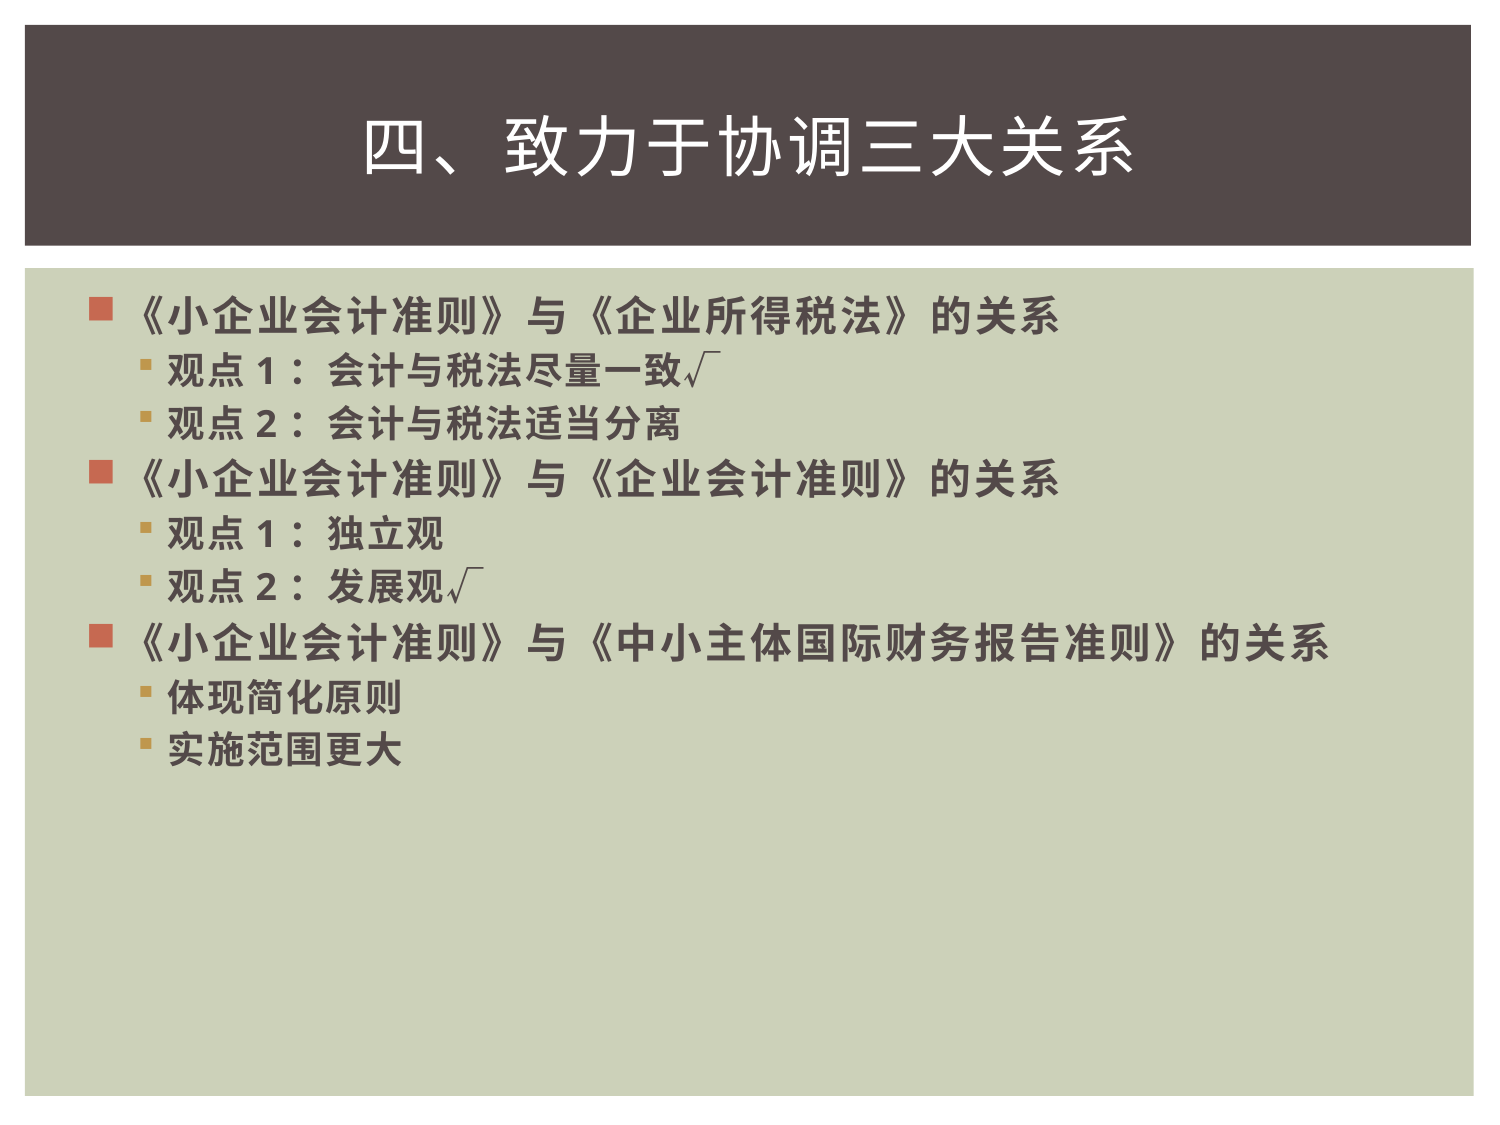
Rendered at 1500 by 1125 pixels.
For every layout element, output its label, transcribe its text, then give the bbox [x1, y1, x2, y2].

title 四、致力于协调三大关系 [62, 58, 1438, 232]
list 《小企业会计准则》与《企业所得税法》的关系 观点1：会计与税法尽量一致√ 观点2：会计与税法适当分离 《小企业会计准则》与《企业会计准则》的关系 观点1：独立观 观点2：发展观√ 《小企业会计准则》与《中小主体国际财务报告准则》的关系 体现简化原则 实施范围更大 [62, 281, 1442, 1005]
